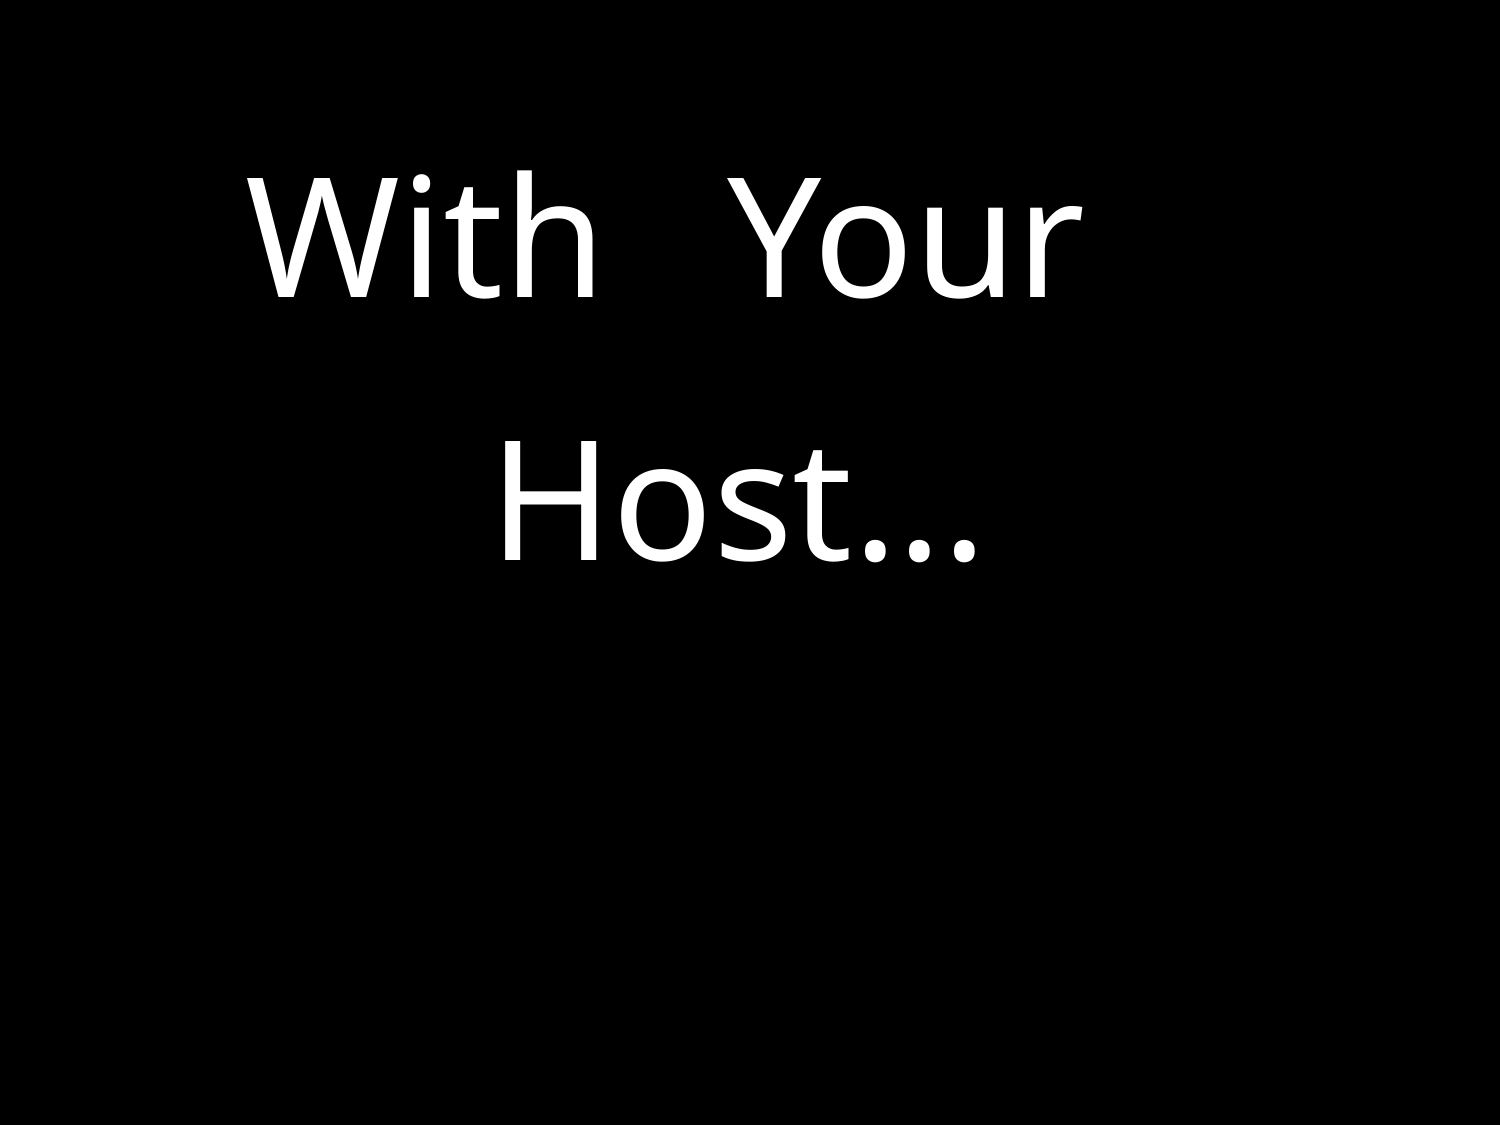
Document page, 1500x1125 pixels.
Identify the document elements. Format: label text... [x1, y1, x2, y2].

text_box Host... [112, 399, 1388, 588]
text_box Your [712, 137, 1400, 325]
title With [187, 137, 851, 326]
